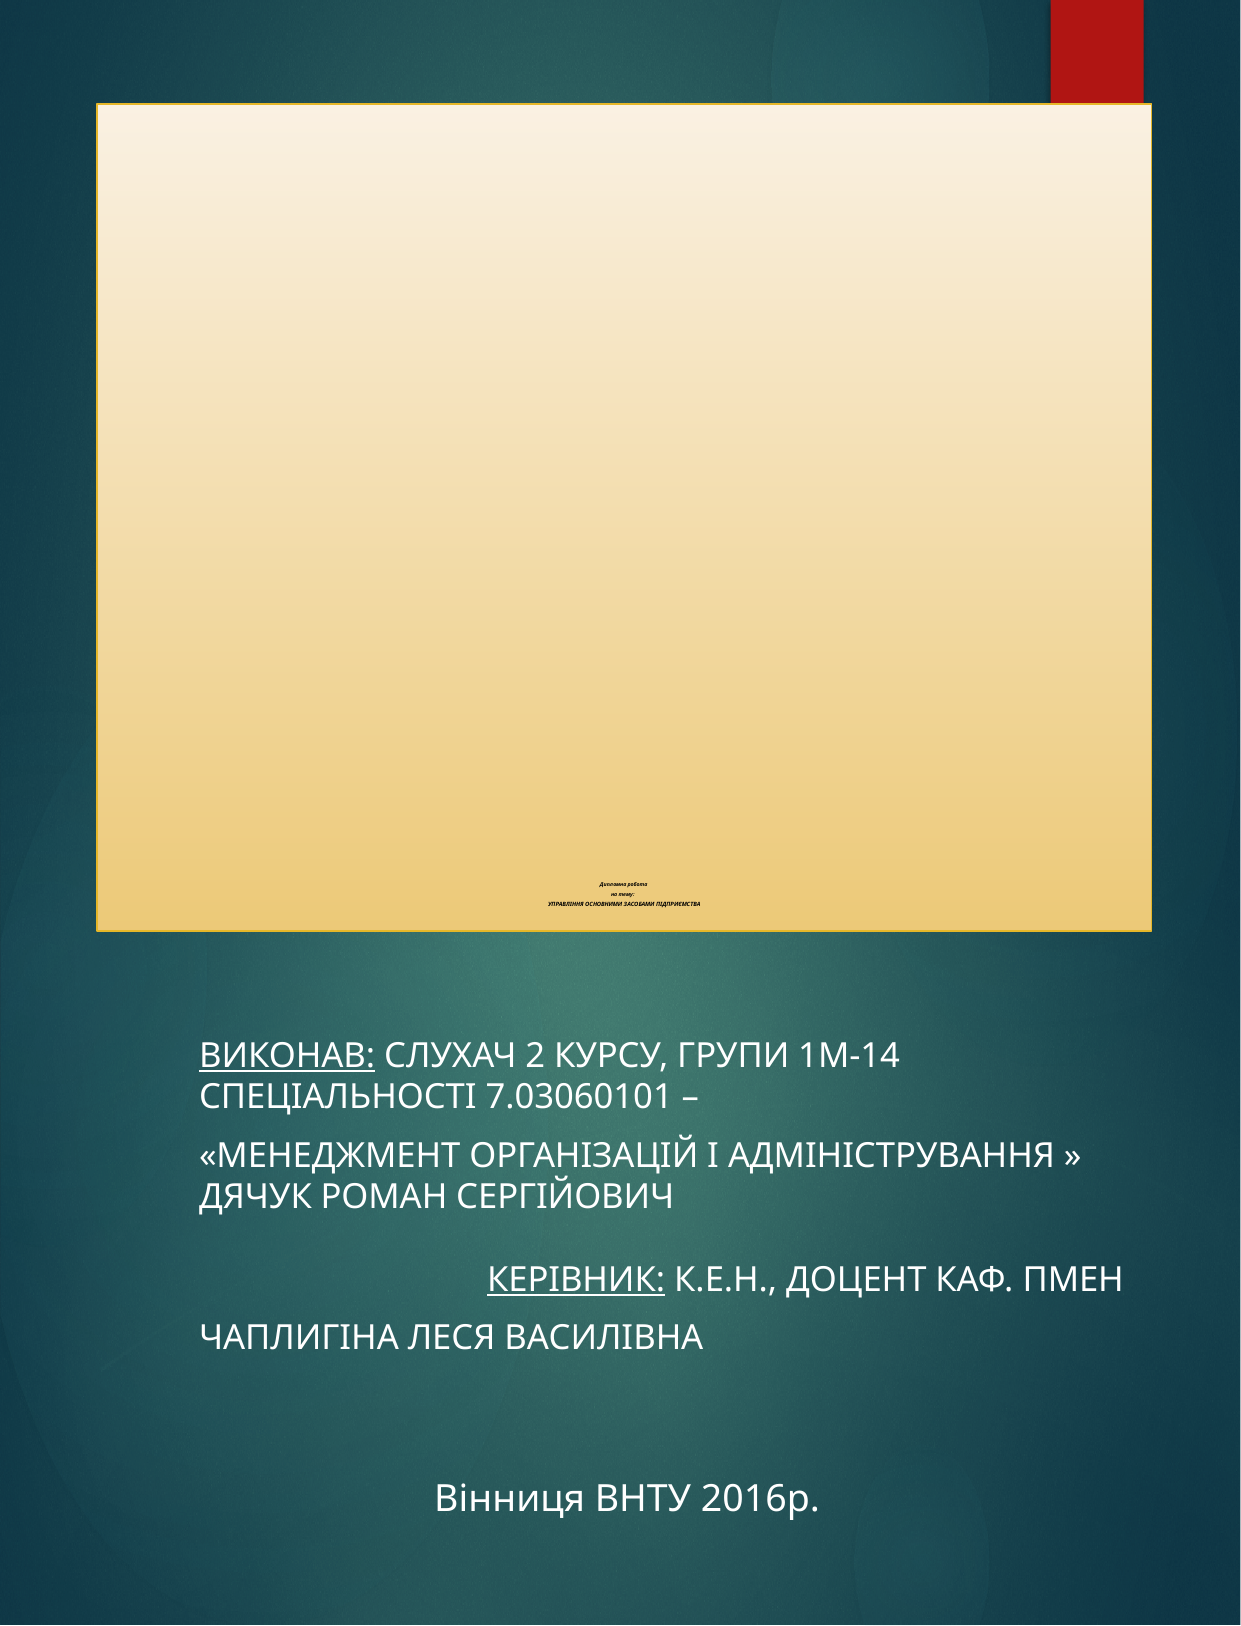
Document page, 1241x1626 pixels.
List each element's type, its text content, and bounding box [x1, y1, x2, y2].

subtitle Виконав: слухач 2 курсу, групи 1М-14 спеціальності 7.03060101 – «Менеджмент організацій і адміністрування » Дячук Роман Сергійович Керівник: к.е.н., доцент каф. ПМЕН Чаплигіна Леся Василівна [184, 1025, 1152, 1404]
title Дипломна робота на тему: УПРАВЛІННЯ ОСНОВНИМИ ЗАСОБАМИ ПІДПРИЄМСТВА [96, 103, 1152, 932]
text_box Вінниця ВНТУ 2016р. [419, 1466, 880, 1527]
